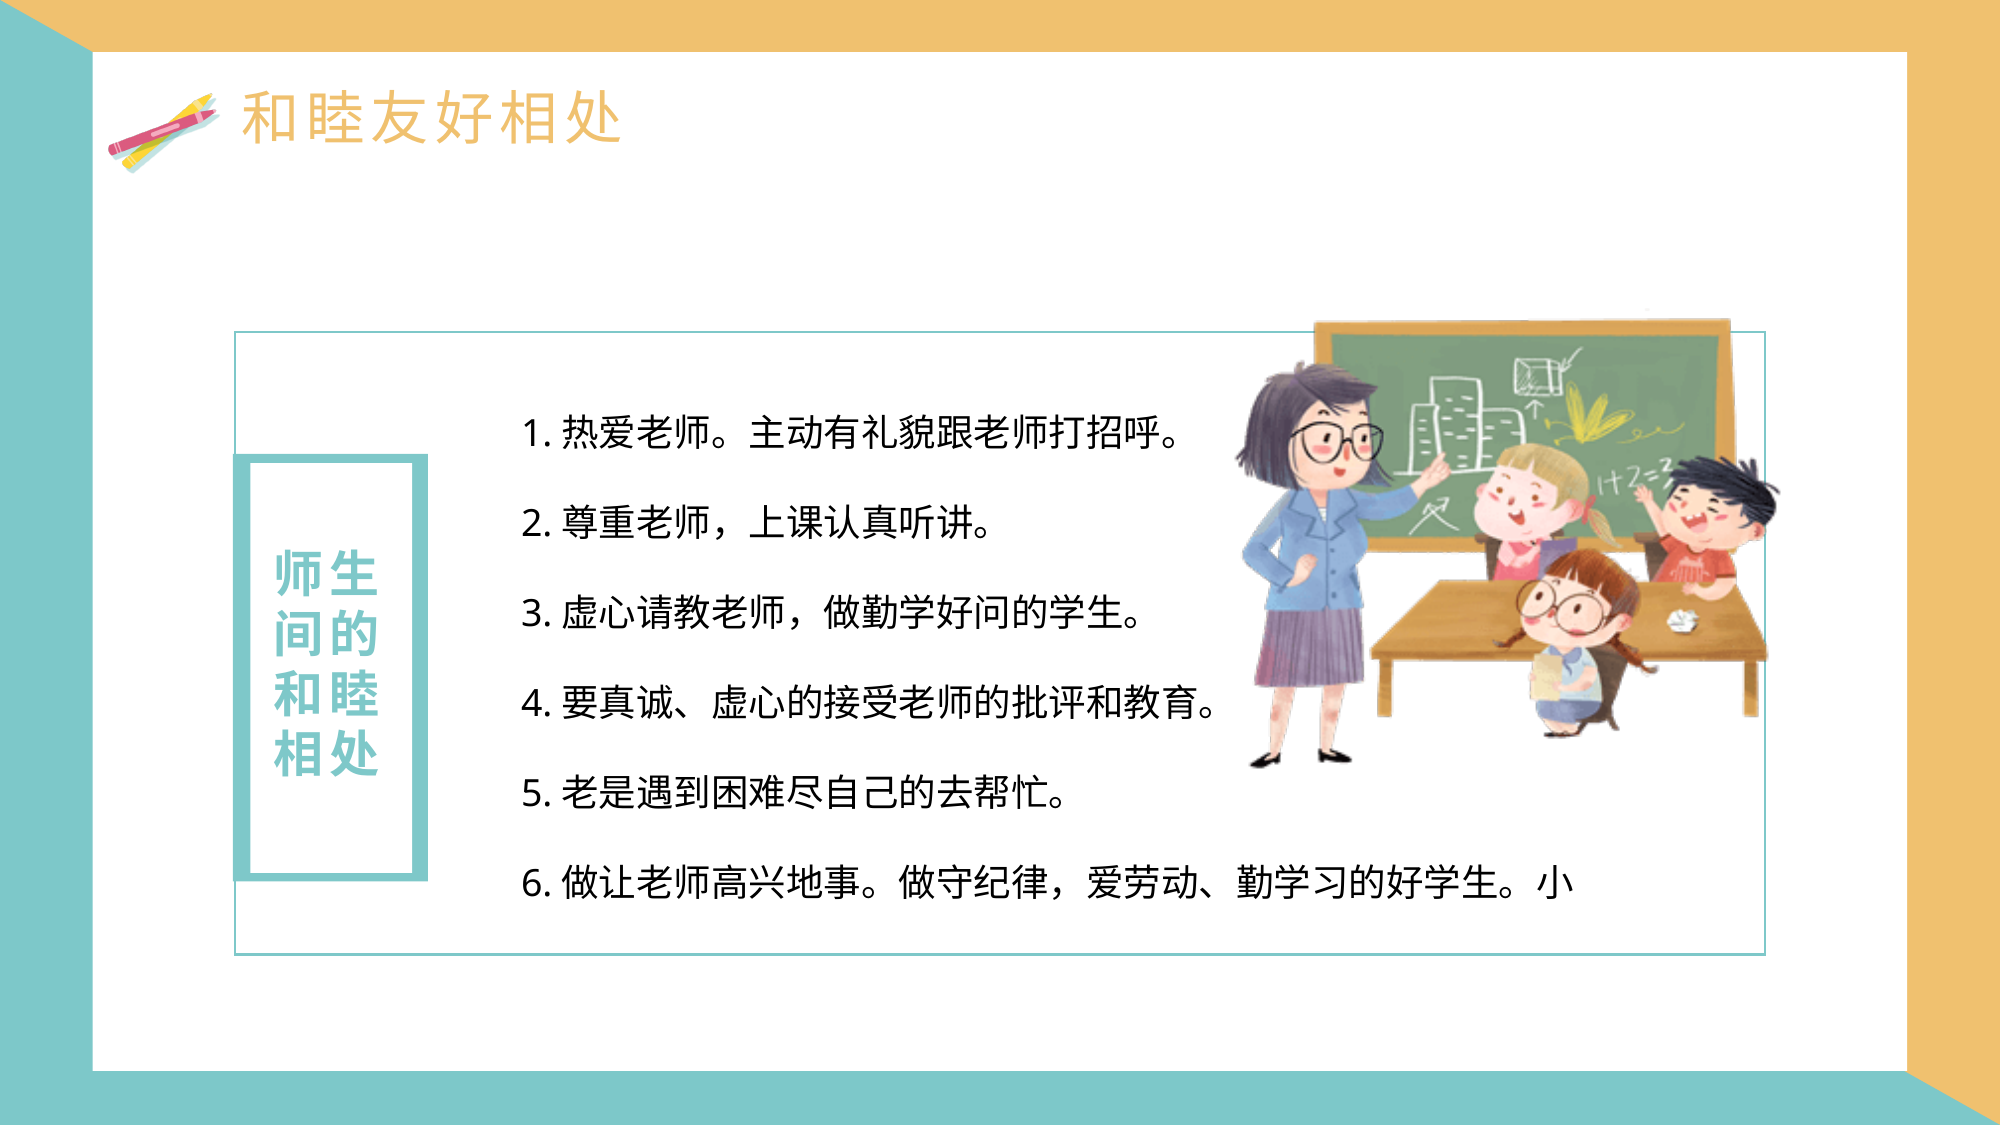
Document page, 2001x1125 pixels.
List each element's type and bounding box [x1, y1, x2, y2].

picture [260, 111, 269, 123]
picture [260, 94, 269, 107]
picture [97, 86, 269, 188]
picture [1152, 224, 1844, 846]
text_box [232, 332, 1766, 955]
